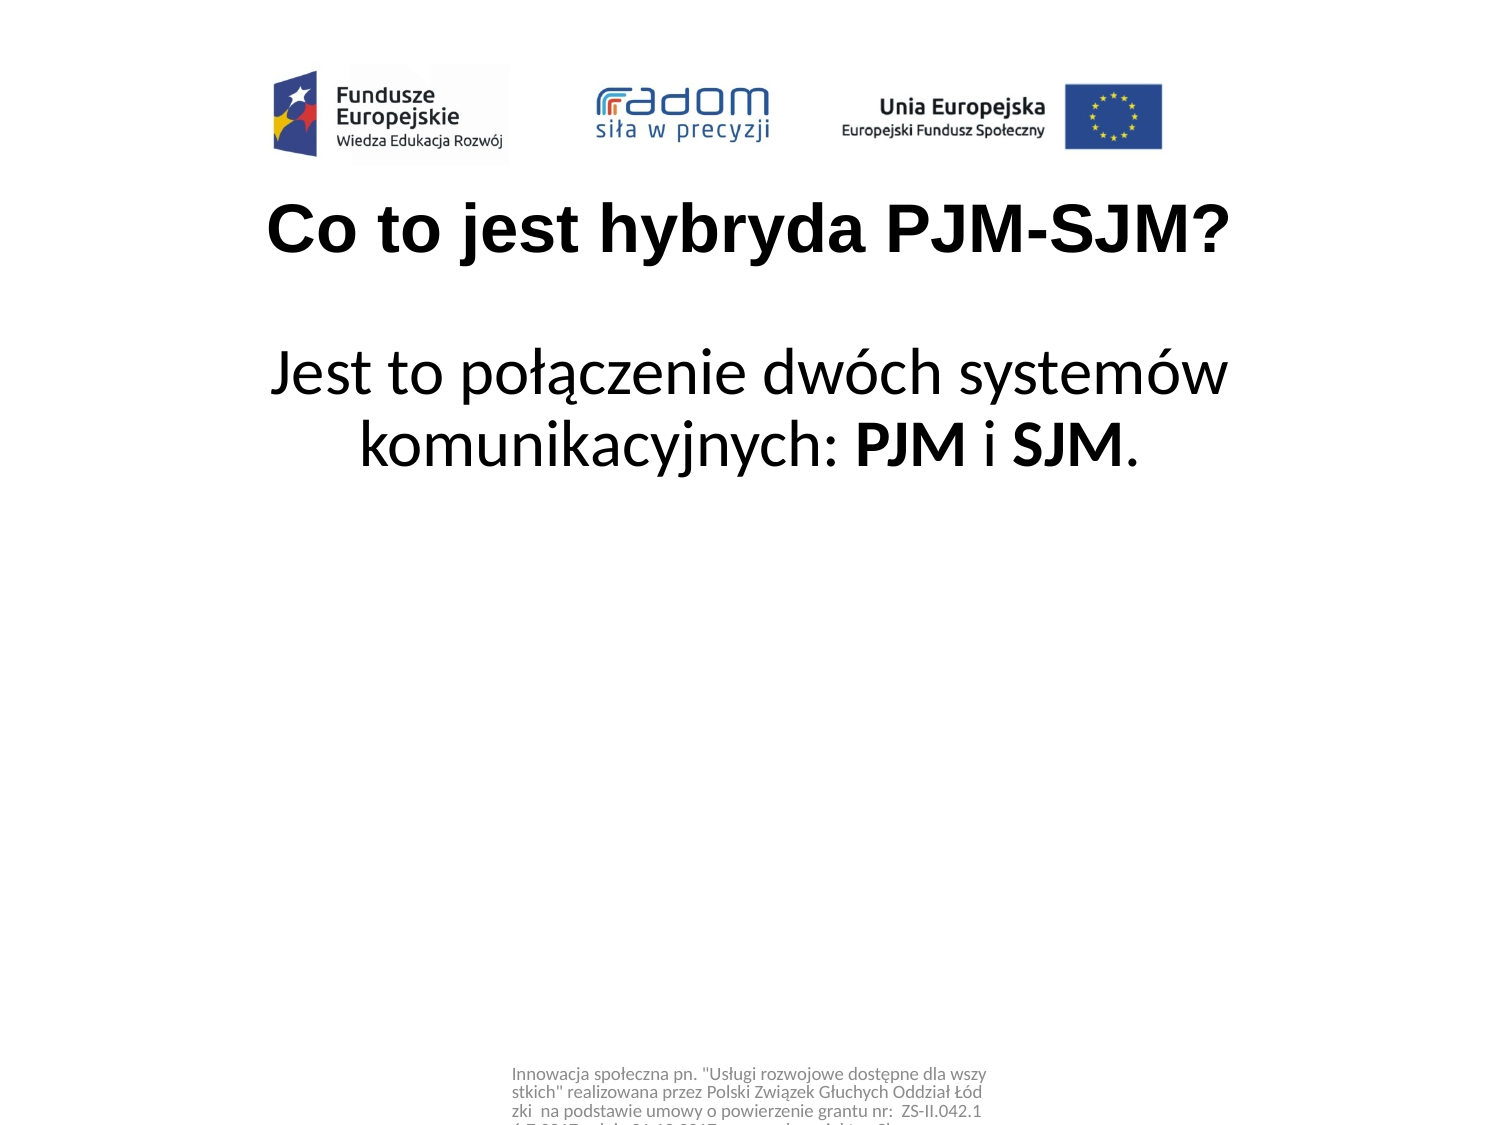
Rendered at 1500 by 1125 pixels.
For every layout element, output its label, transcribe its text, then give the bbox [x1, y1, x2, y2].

picture [267, 61, 1183, 149]
footer Innowacja społeczna pn. "Usługi rozwojowe dostępne dla wszystkich" realizowana przez Polski Związek Głuchych Oddział Łódzki na podstawie umowy o powierzenie grantu nr: ZS-II.042.16.7.2017 z dnia 21.12.2017 w ramach projektu „Chcemy pracować – innowacje w zakresie usług opiekuńczych dla osób zależnych” realizowanego przez Gminę Miasta Radomia w ramach programu Operacyjnego Wiedza Edukacja Rozwój 2014-2020 współfinansowanego ze środków Europejskiego Funduszu Społecznego IV Oś Priorytetowa POWER, Działanie 4.1: Innowacje społeczne [496, 1042, 1004, 1103]
list Jest to połączenie dwóch systemów komunikacyjnych: PJM i SJM. [41, 329, 1459, 563]
title Co to jest hybryda PJM-SJM? [81, 149, 1419, 312]
